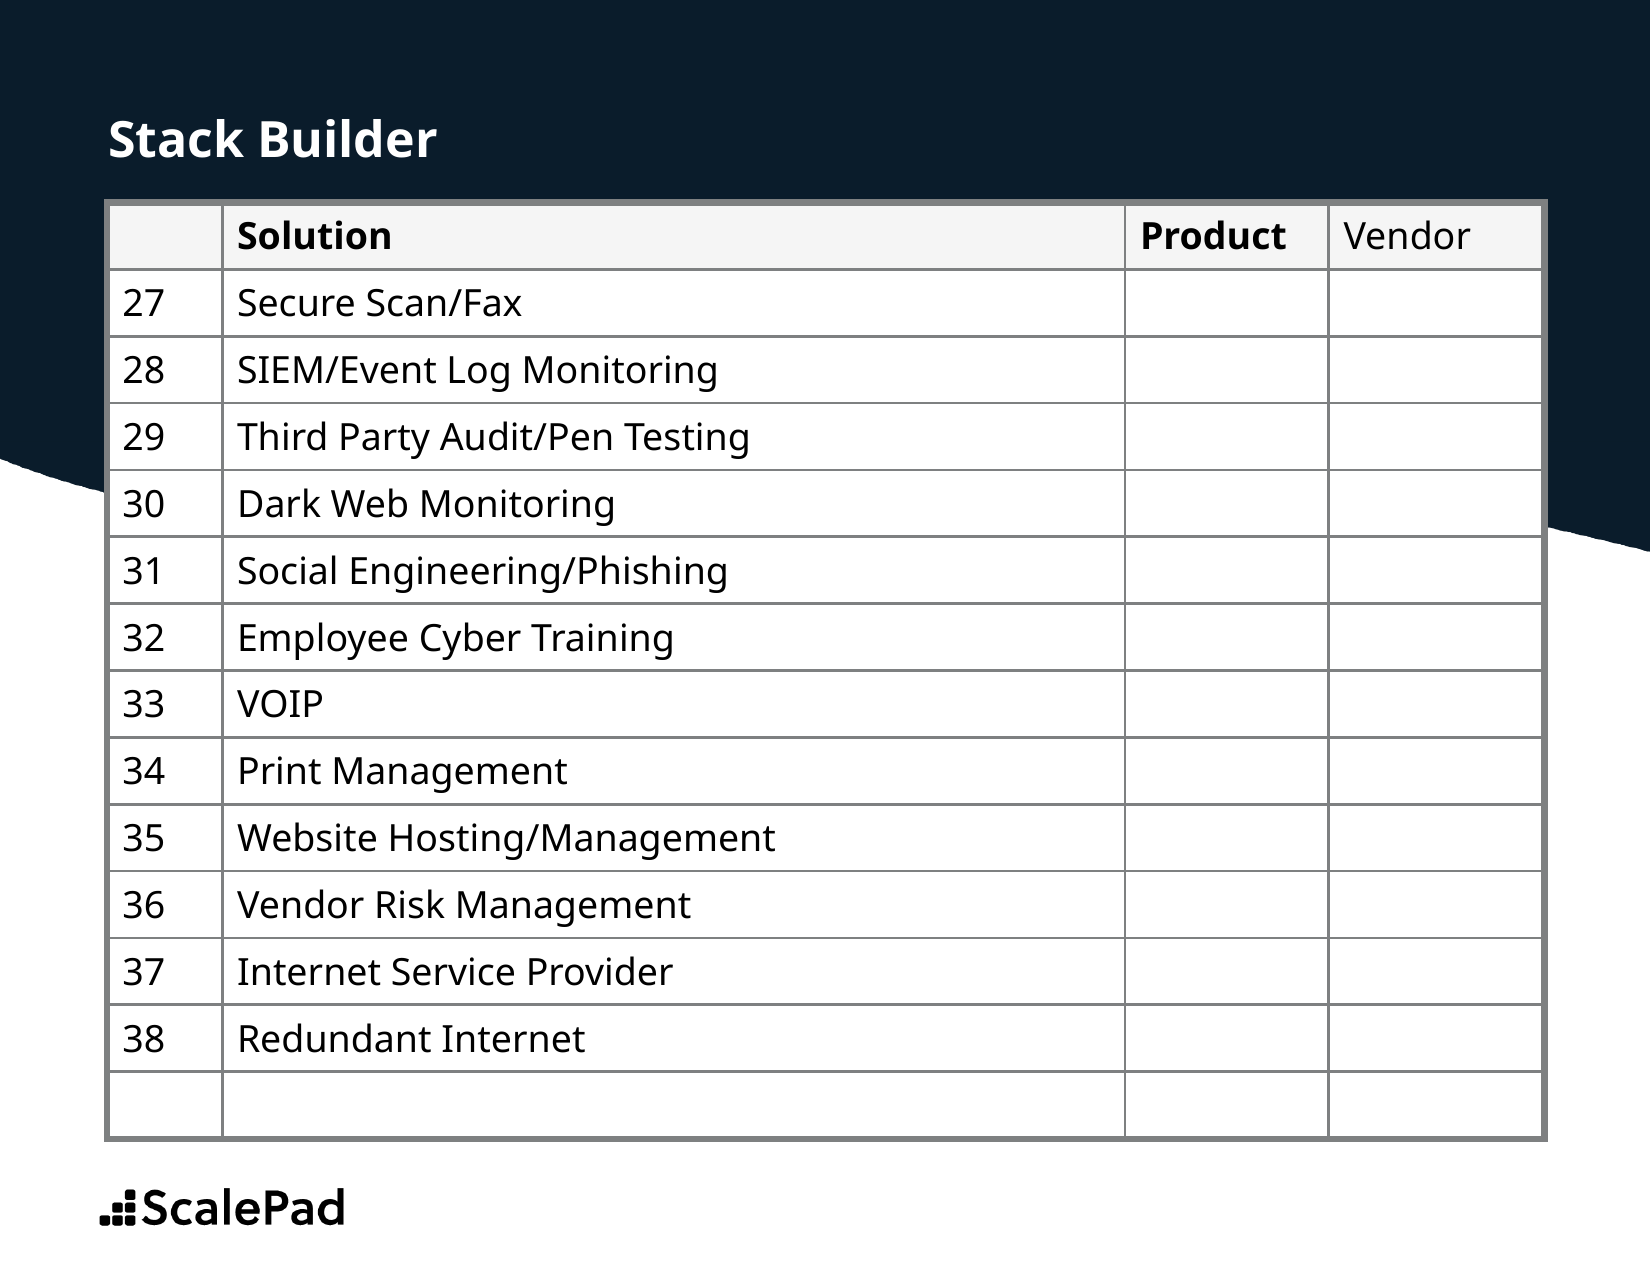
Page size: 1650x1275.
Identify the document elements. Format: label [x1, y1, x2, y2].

picture [0, 0, 1650, 552]
picture [79, 1185, 365, 1228]
text_box [107, 563, 1545, 1140]
